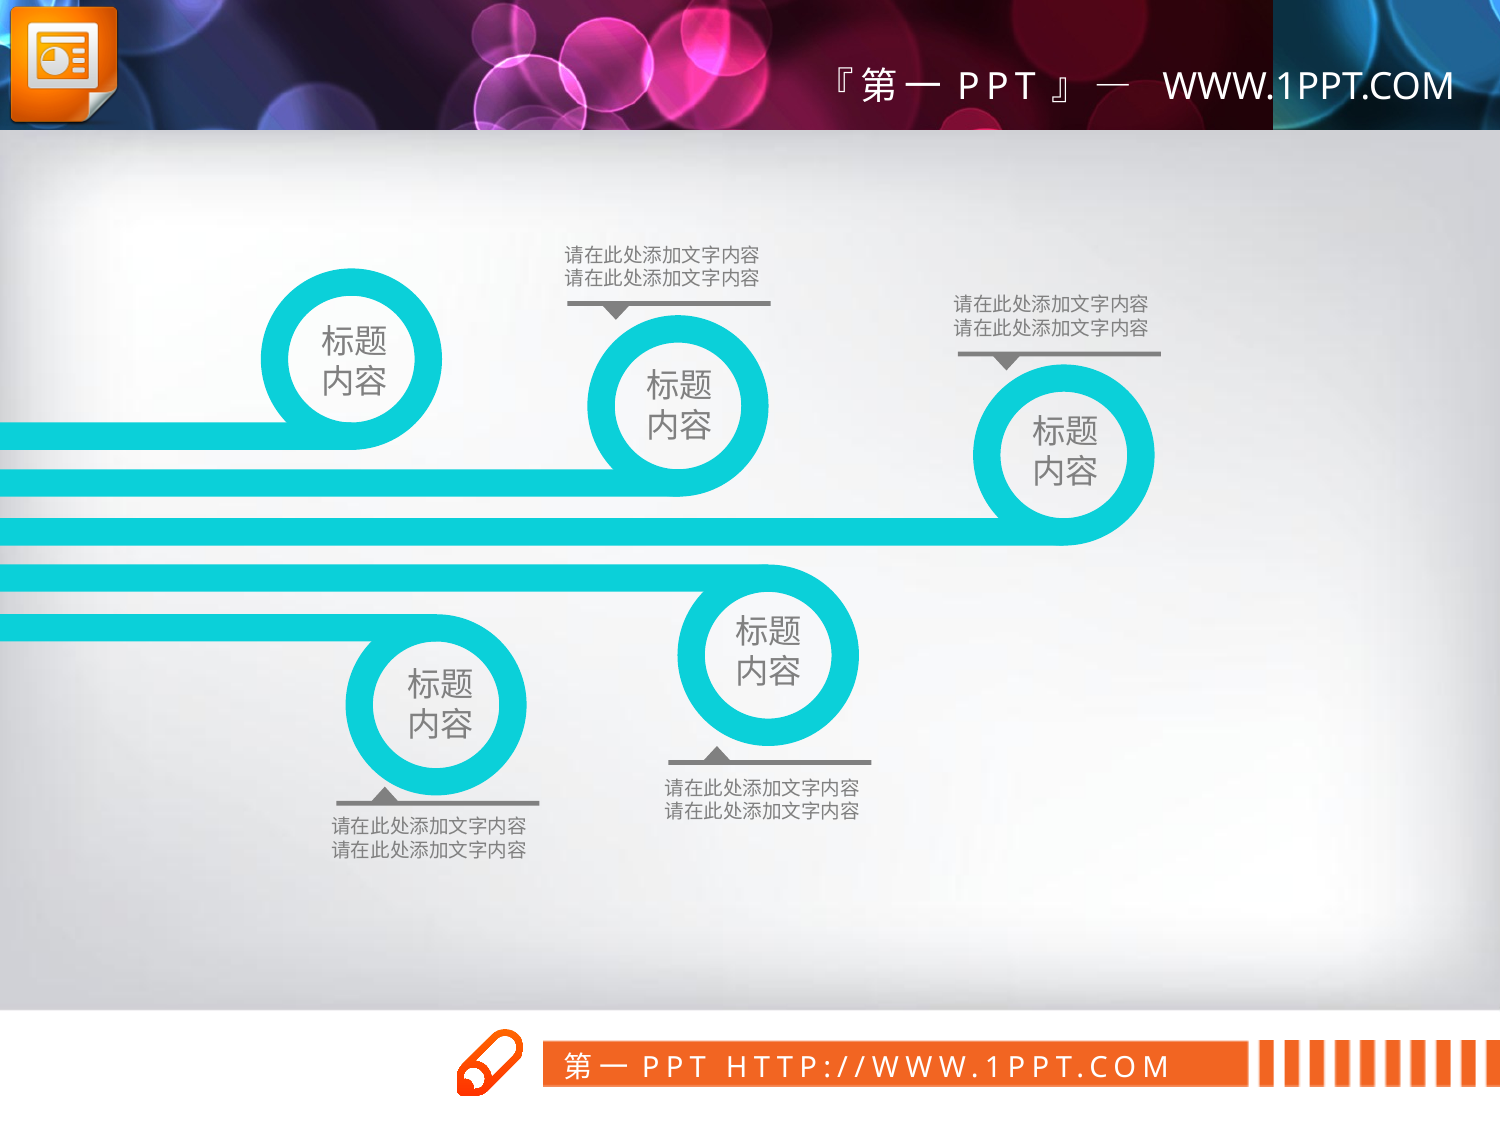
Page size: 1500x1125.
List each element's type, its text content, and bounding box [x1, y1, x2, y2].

text_box [0, 614, 343, 642]
text_box [668, 756, 872, 765]
text_box 请在此处添加文字内容请在此处添加文字内容 [550, 235, 784, 297]
text_box [0, 469, 582, 497]
picture [0, 0, 1500, 1012]
text_box 请在此处添加文字内容请在此处添加文字内容 [939, 284, 1173, 347]
text_box [0, 422, 255, 450]
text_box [677, 564, 860, 747]
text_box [972, 364, 1155, 546]
text_box [567, 301, 771, 313]
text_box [260, 268, 443, 451]
text_box [957, 351, 1161, 362]
text_box 请在此处添加文字内容请在此处添加文字内容 [316, 806, 550, 869]
text_box [336, 800, 540, 806]
text_box [0, 564, 675, 592]
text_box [345, 613, 527, 796]
text_box [0, 518, 967, 546]
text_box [587, 314, 769, 497]
text_box 请在此处添加文字内容请在此处添加文字内容 [650, 768, 884, 830]
picture [543, 1040, 1500, 1087]
